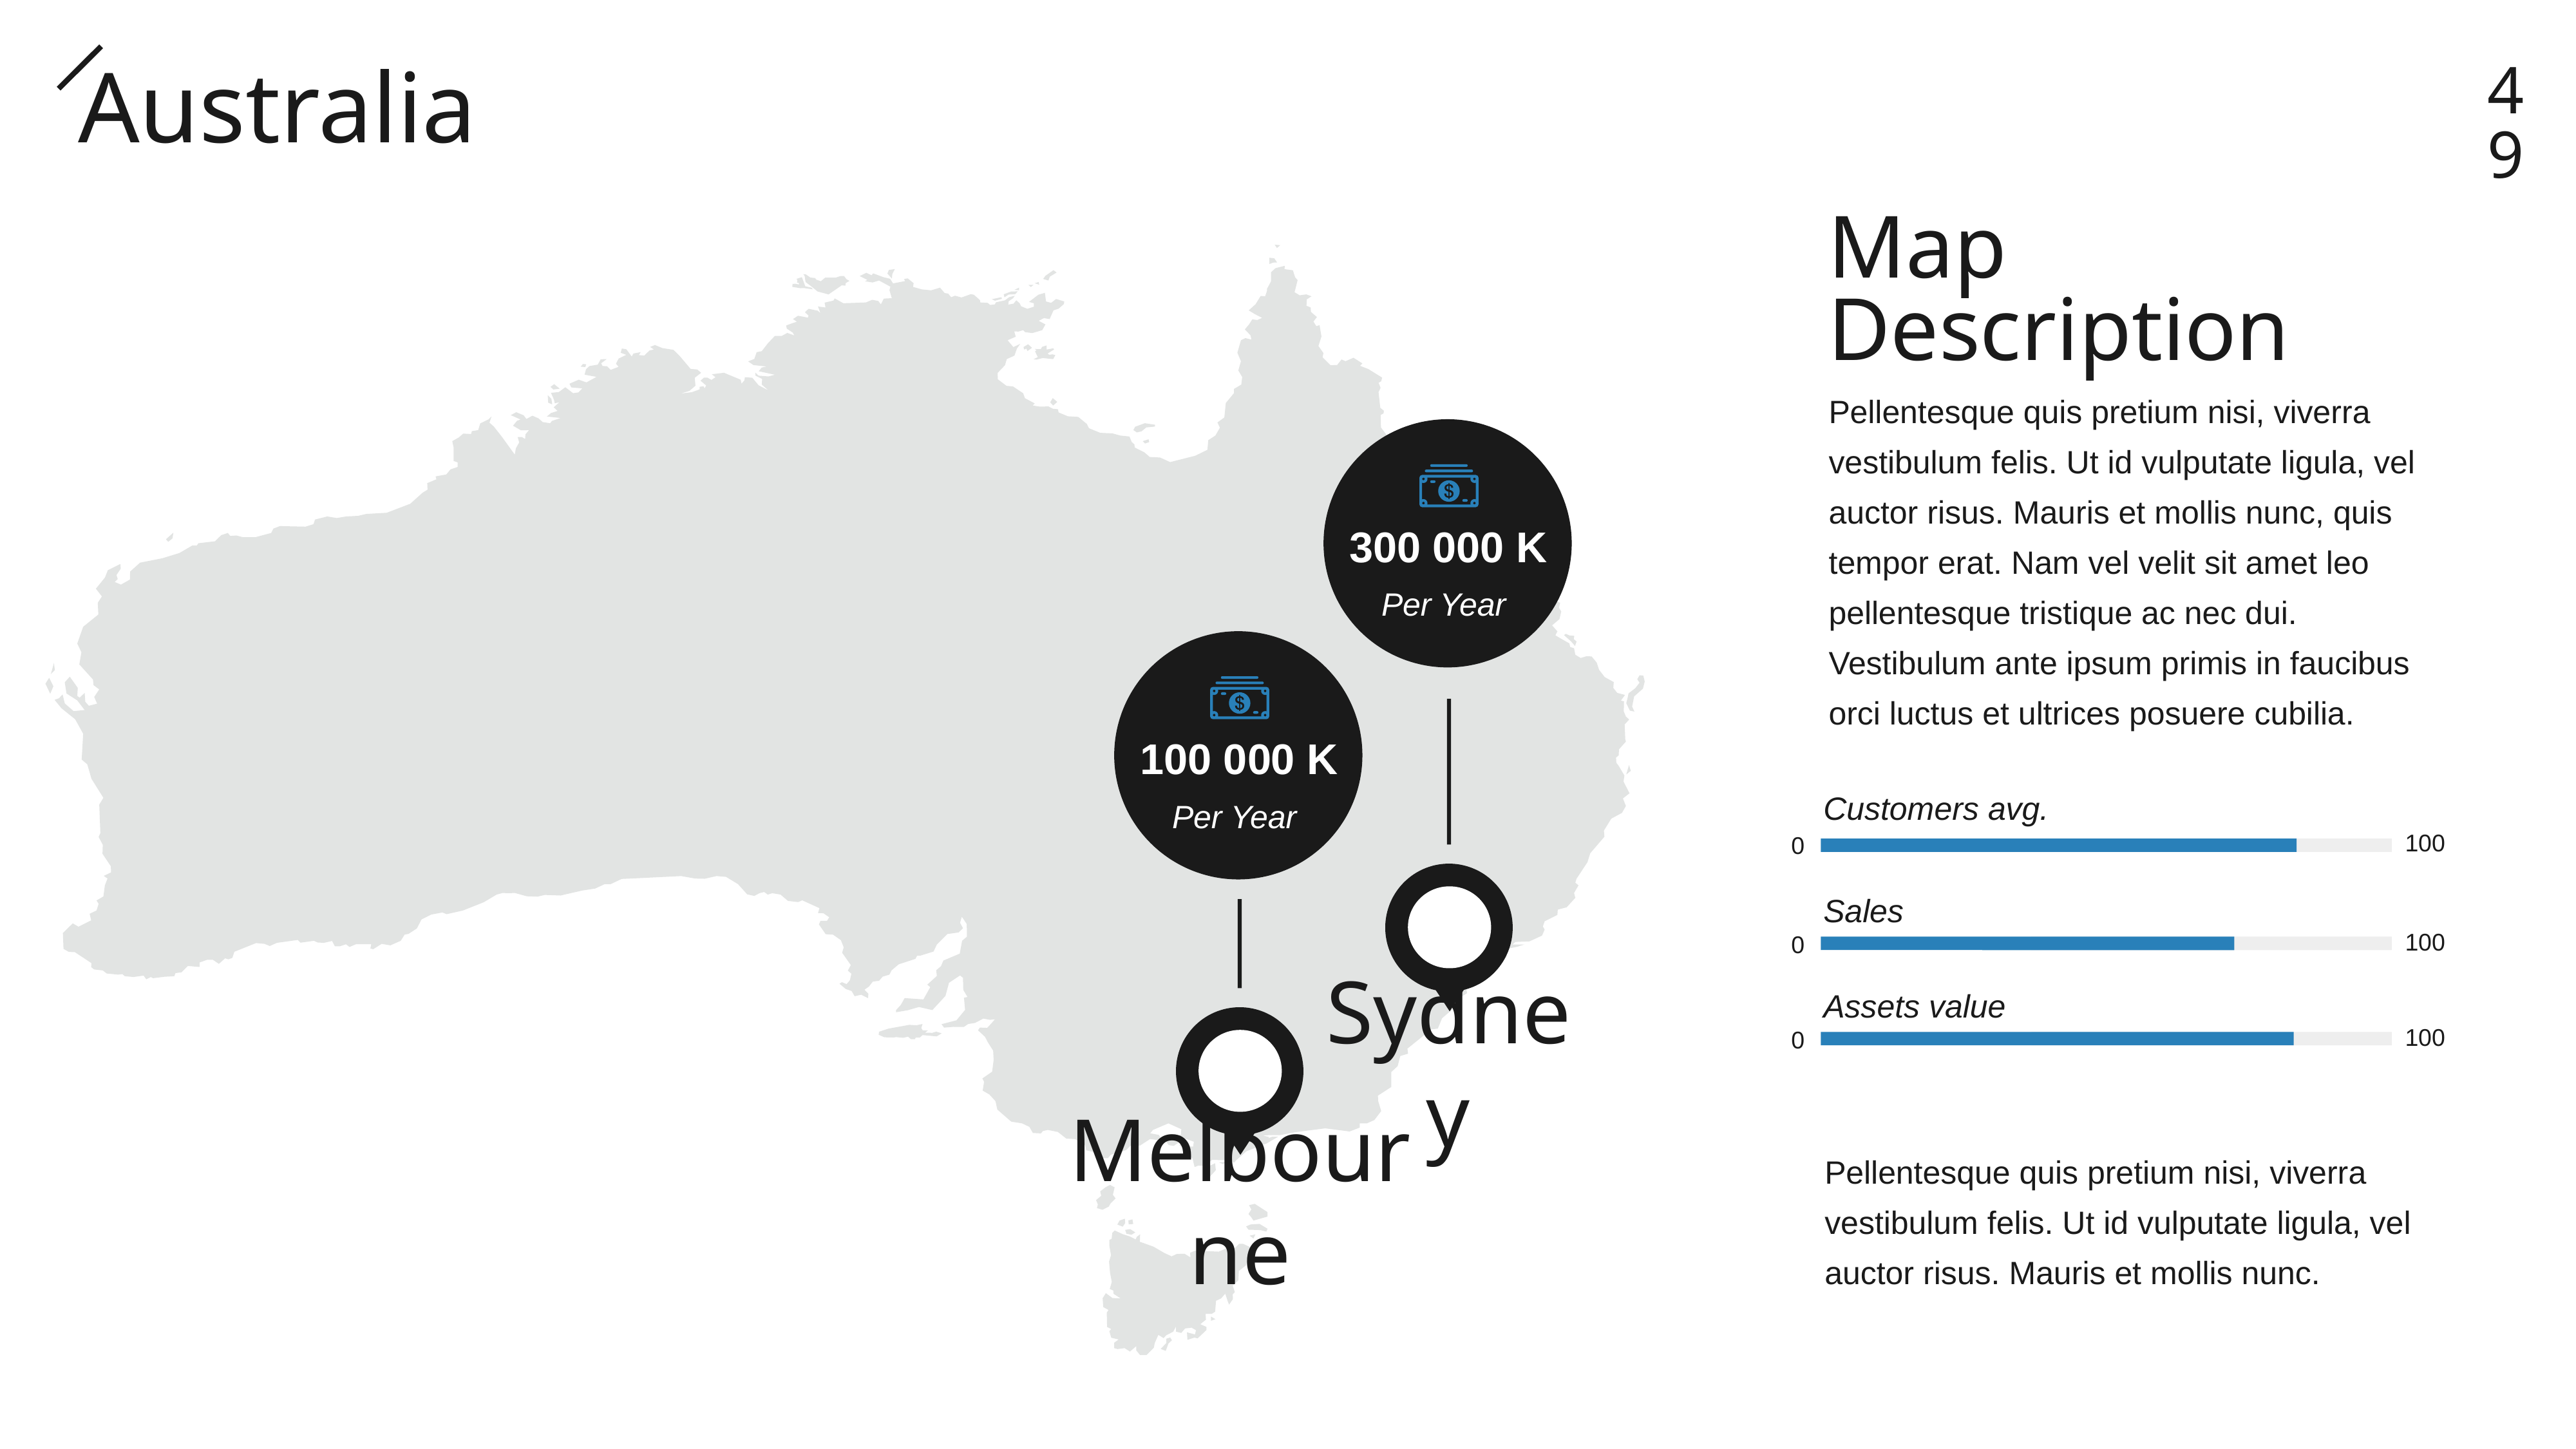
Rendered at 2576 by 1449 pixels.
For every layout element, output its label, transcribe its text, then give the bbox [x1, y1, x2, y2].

text_box [1626, 675, 1645, 712]
text_box [54, 265, 1630, 1153]
text_box Sydney [1307, 1016, 1589, 1106]
text_box Melbourne [1065, 1153, 1416, 1244]
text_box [1113, 630, 1363, 880]
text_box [1175, 1007, 1304, 1155]
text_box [1786, 780, 2468, 1054]
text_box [1323, 419, 1573, 668]
text_box [1274, 244, 1280, 249]
text_box Pellentesque quis pretium nisi, viverra vestibulum felis. Ut id vulputate ligula, vel auctor risus. Mauris et mollis nunc, quis tempor erat. Nam vel velit sit amet leo pellentesque tristique ac nec dui. Vestibulum ante ipsum primis in faucibus orci luctus et ultrices posuere cubilia. [1828, 379, 2427, 719]
text_box [45, 677, 53, 694]
text_box [1269, 258, 1278, 264]
text_box [50, 663, 55, 674]
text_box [1385, 863, 1513, 1012]
text_box [1103, 1244, 1253, 1356]
text_box Australia [78, 46, 477, 162]
text_box Map Description [1828, 251, 2408, 337]
text_box [1626, 765, 1631, 775]
text_box Pellentesque quis pretium nisi, viverra vestibulum felis. Ut id vulputate ligula, vel auctor risus. Mauris et mollis nunc. [1824, 1140, 2430, 1279]
slide_number 49 [2477, 44, 2535, 122]
